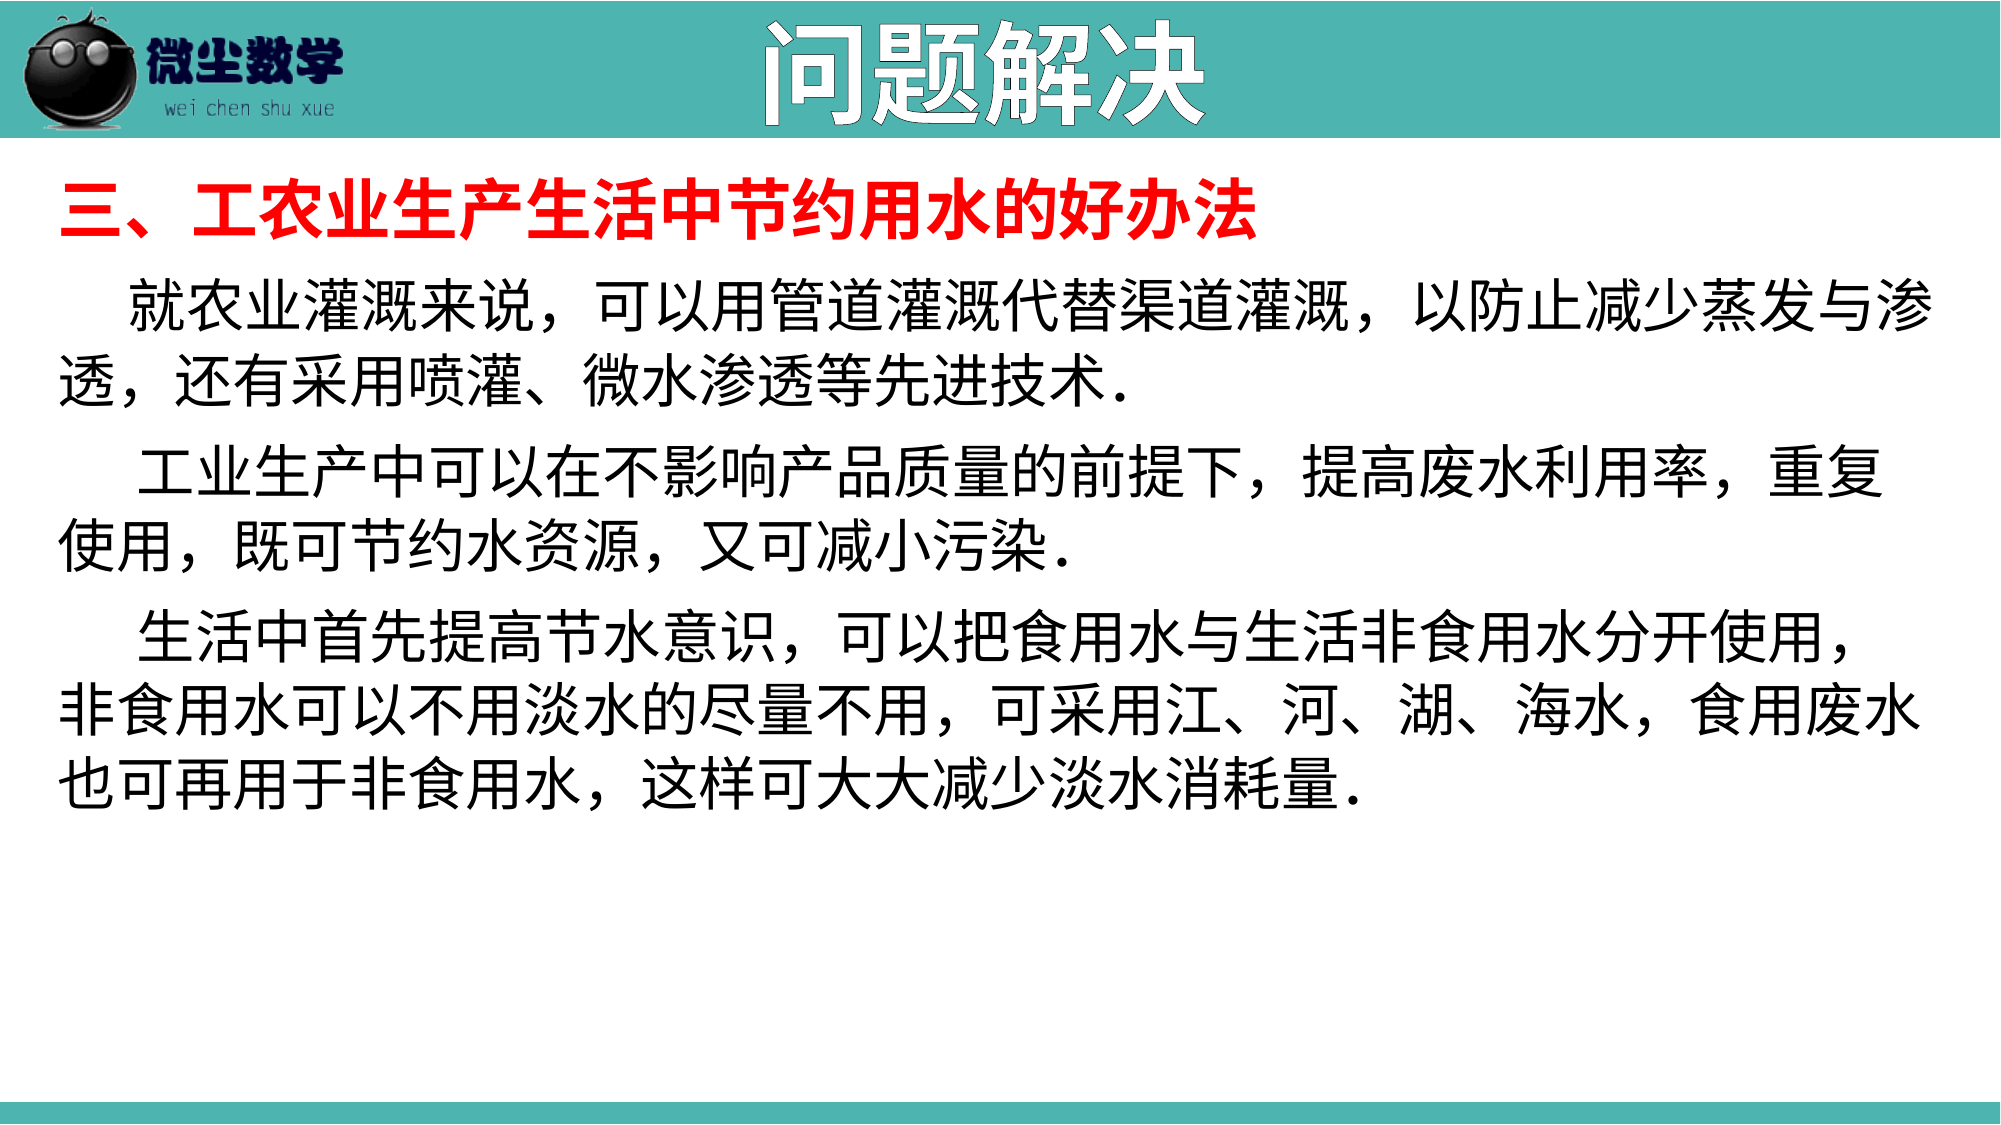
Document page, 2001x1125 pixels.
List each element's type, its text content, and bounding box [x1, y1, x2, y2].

picture [0, 1, 2001, 1124]
text_box 问题解决 [742, 0, 1223, 146]
text_box 就农业灌溉来说，可以用管道灌溉代替渠道灌溉，以防止减少蒸发与渗透，还有采用喷灌、微水渗透等先进技术． 工业生产中可以在不影响产品质量的前提下，提高废水利用率，重复使用，既可节约水资源，又可减小污染． 生活中首先提高节水意识，可以把食用水与生活非食用水分开使用，非食用水可以不用淡水的尽量不用，可采用江、河、湖、海水，食用废水也可再用于非食用水，这样可大大减少淡水消耗量． [43, 249, 1957, 825]
text_box 三、工农业生产生活中节约用水的好办法 [43, 149, 1390, 256]
